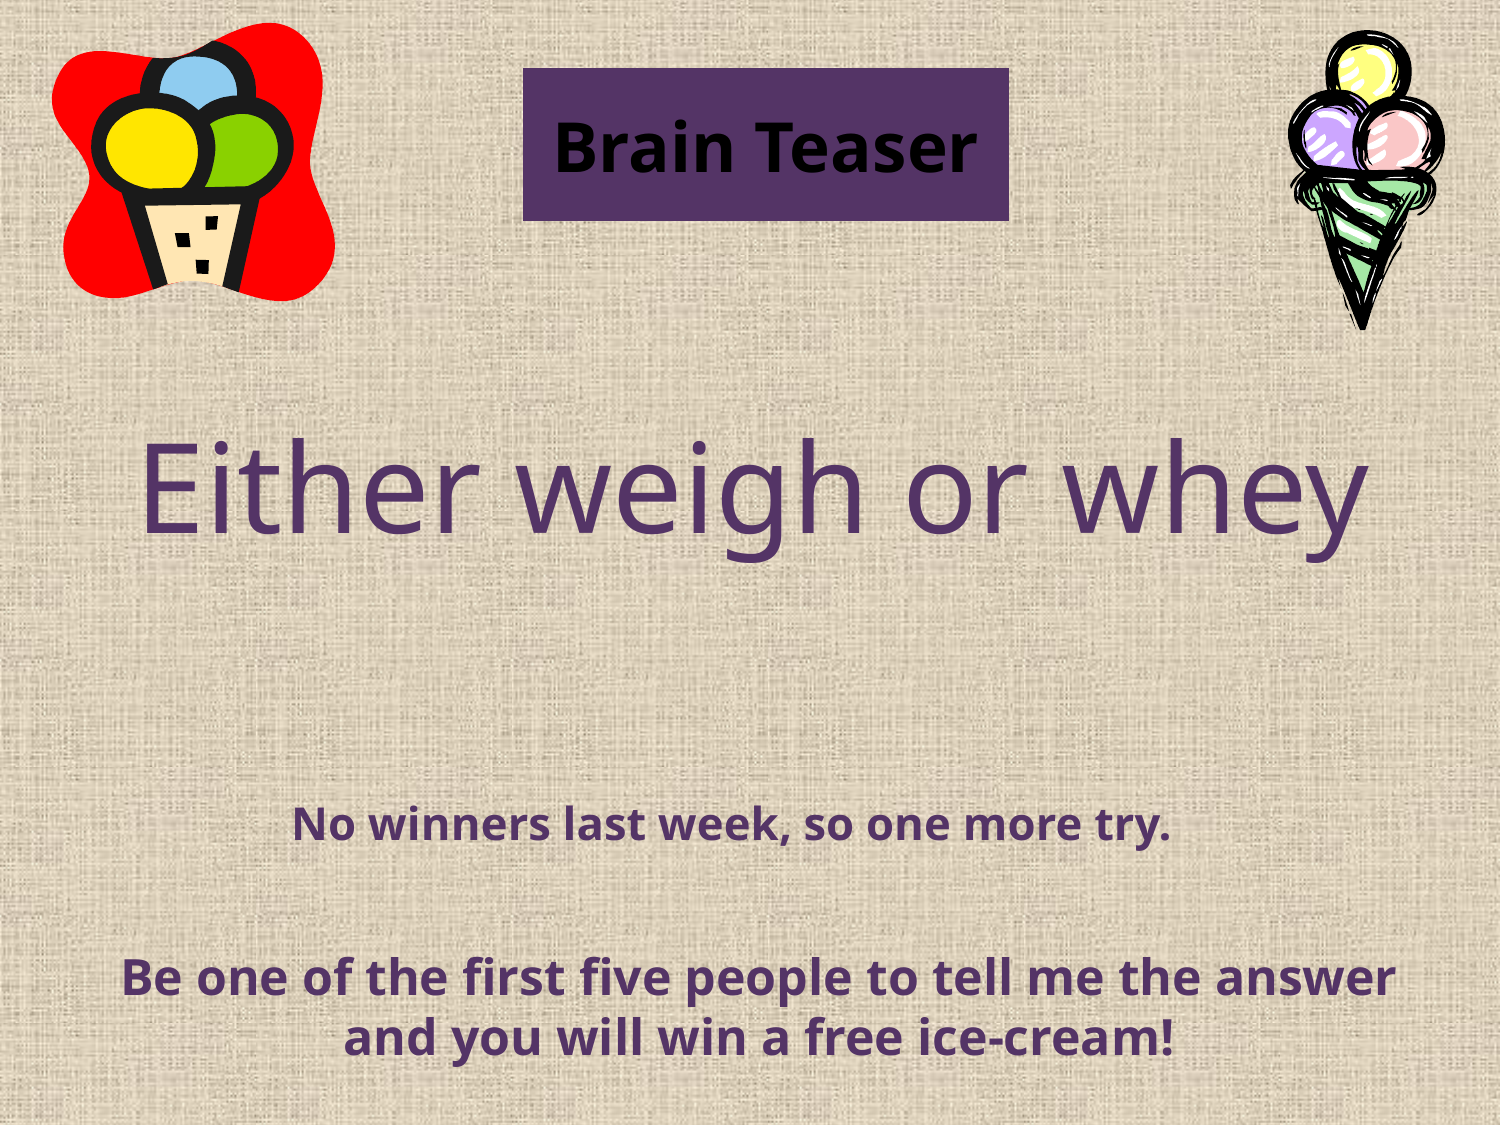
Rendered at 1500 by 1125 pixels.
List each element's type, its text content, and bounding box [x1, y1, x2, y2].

text_box Be one of the first five people to tell me the answer and you will win a free ice-cream! [84, 937, 1434, 1077]
picture [0, 0, 1500, 1125]
title Brain Teaser [523, 68, 1009, 221]
text_box No winners last week, so one more try. [57, 787, 1407, 857]
text_box [338, 22, 1364, 148]
text_box Either weigh or whey [121, 401, 1408, 567]
